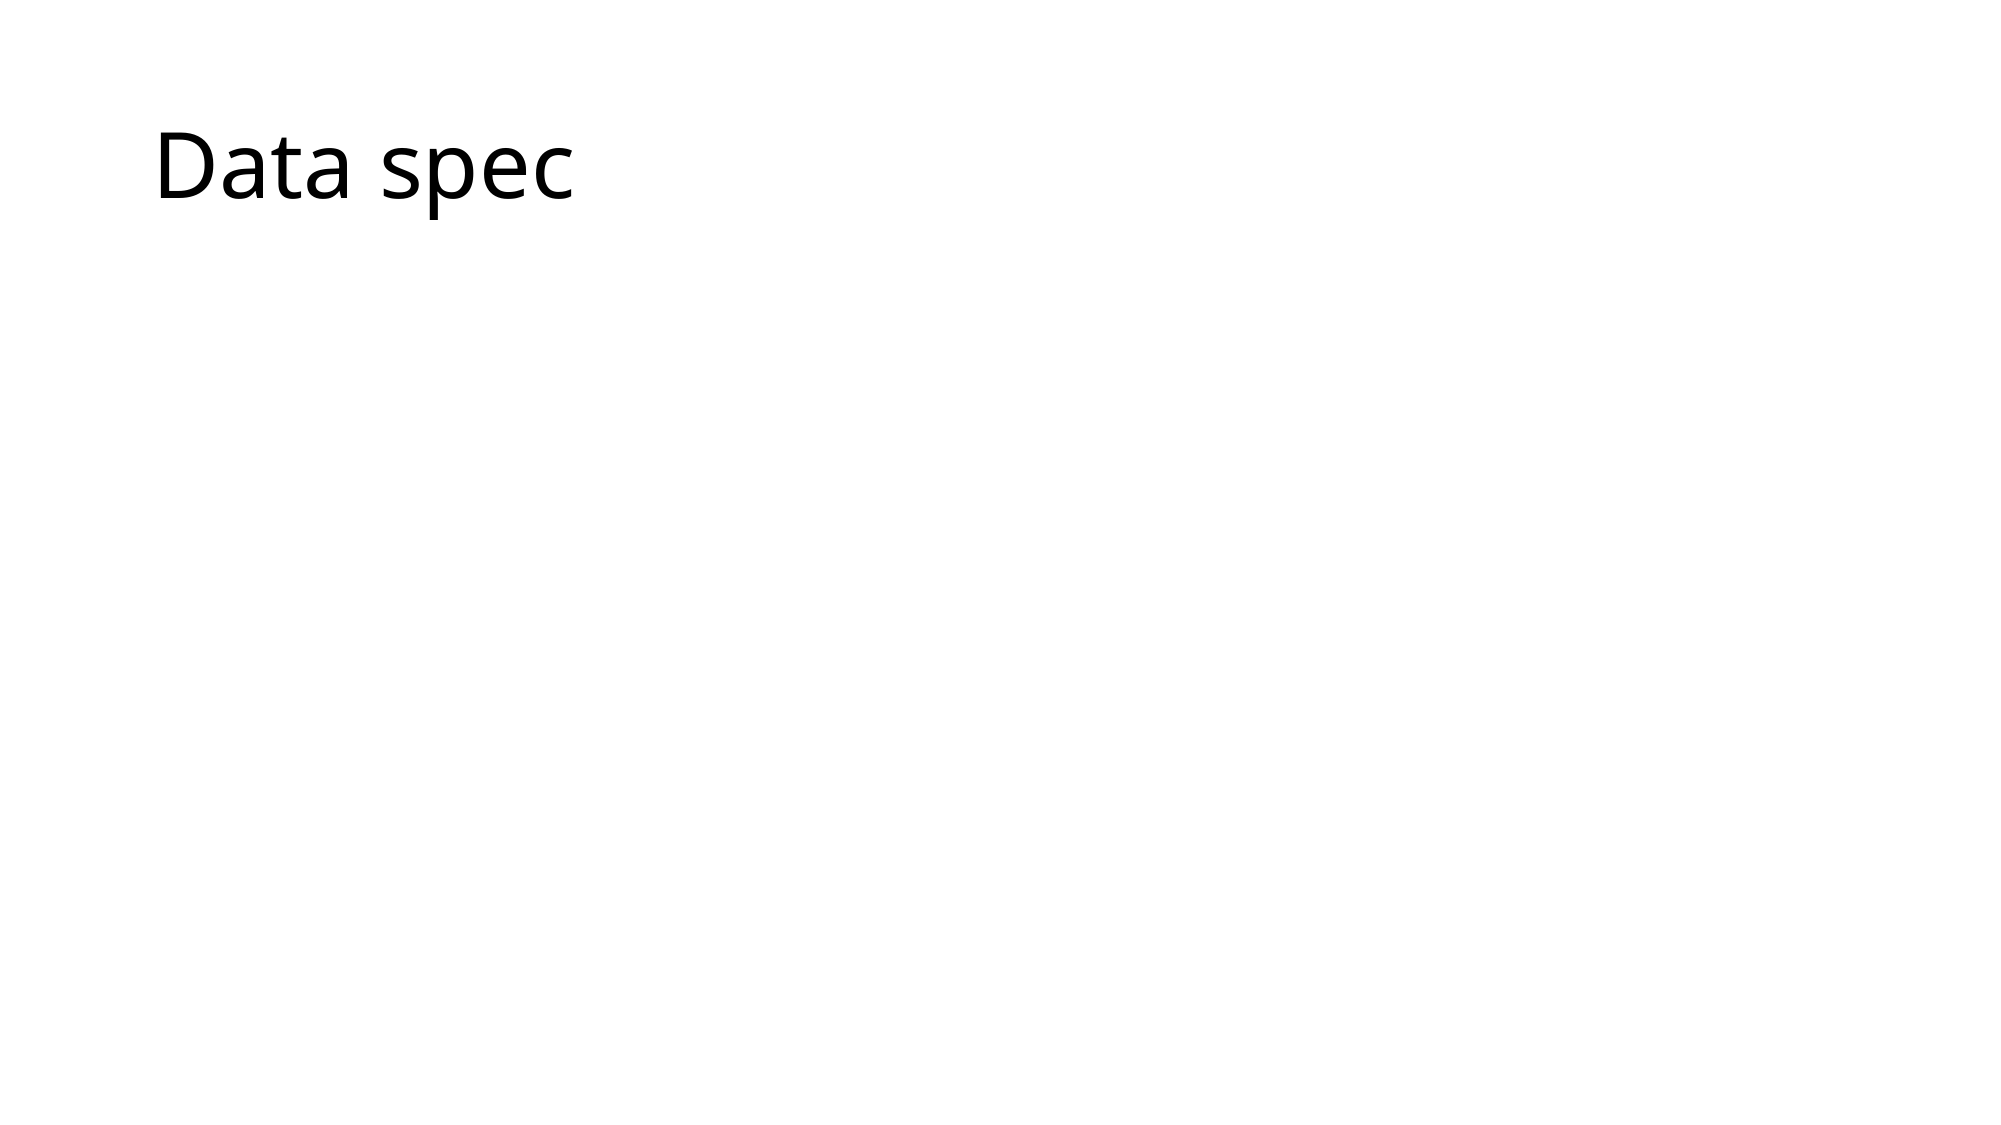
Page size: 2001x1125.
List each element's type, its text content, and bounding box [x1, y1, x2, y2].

title Data spec [137, 59, 1863, 278]
